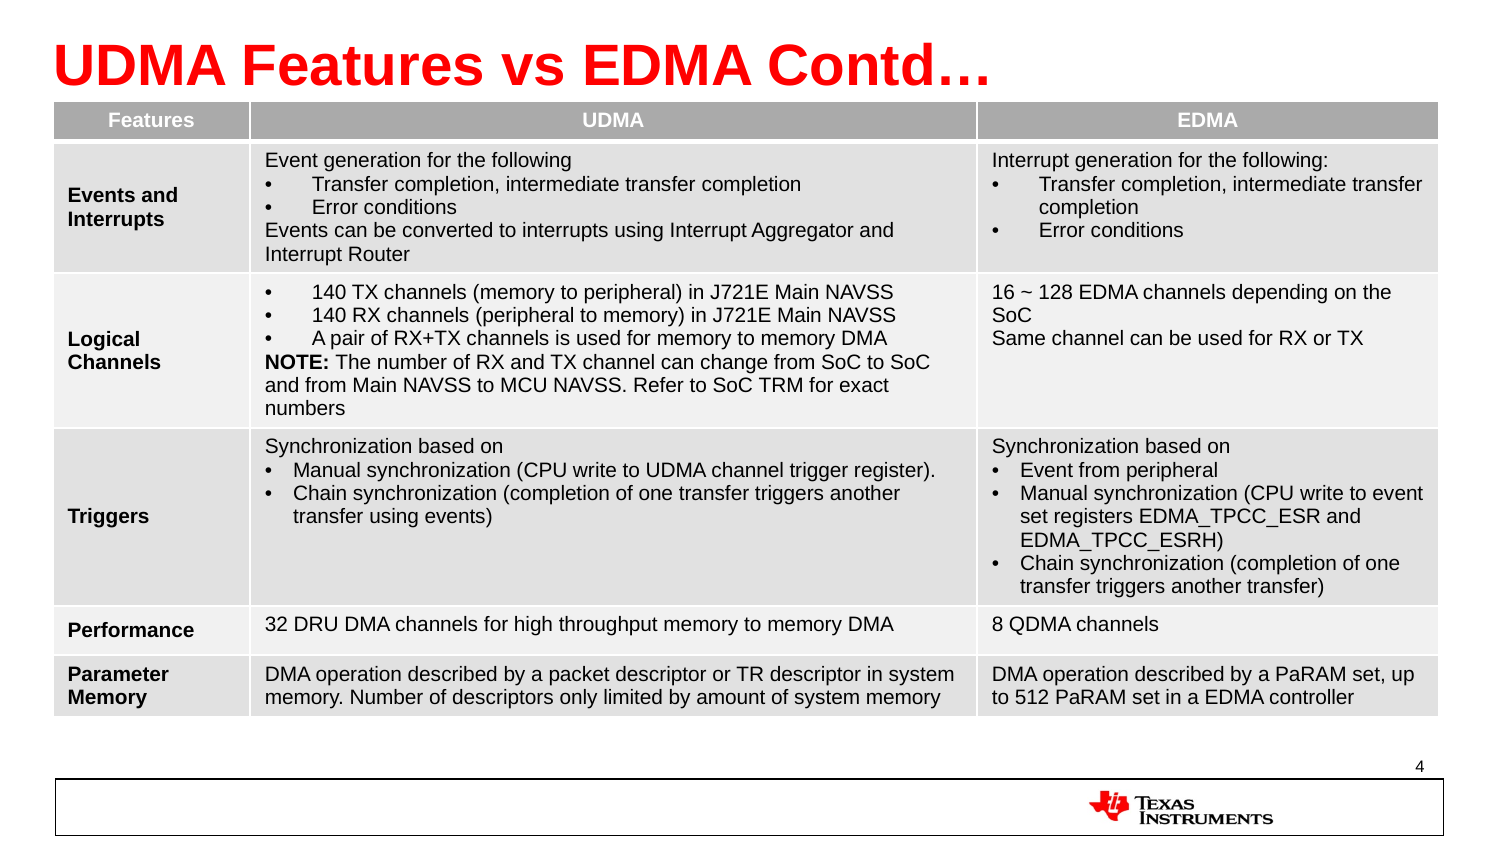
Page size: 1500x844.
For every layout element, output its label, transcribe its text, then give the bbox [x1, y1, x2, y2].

table_header EDMA [978, 102, 1438, 139]
table_cell 16 ~ 128 EDMA channels depending on the SoC Same channel can be used for RX or TX [978, 274, 1438, 427]
table_cell Performance [54, 607, 249, 654]
table_cell Triggers [54, 429, 249, 605]
slide_number 4 [1089, 747, 1440, 774]
table_header Features [54, 102, 249, 139]
table_cell Event generation for the following Transfer completion, intermediate transfer completion Error conditions Events can be converted to interrupts using Interrupt Aggregator and Interrupt Router [251, 144, 976, 272]
table_cell Synchronization based on Event from peripheral Manual synchronization (CPU write to event set registers EDMA_TPCC_ESR and EDMA_TPCC_ESRH) Chain synchronization (completion of one transfer triggers another transfer) [978, 429, 1438, 605]
table_cell Parameter Memory [54, 656, 249, 716]
table_cell Synchronization based on Manual synchronization (CPU write to UDMA channel trigger register). Chain synchronization (completion of one transfer triggers another transfer using events) [251, 429, 976, 605]
table_cell DMA operation described by a packet descriptor or TR descriptor in system memory. Number of descriptors only limited by amount of system memory [251, 656, 976, 716]
title UDMA Features vs EDMA Contd… [37, 17, 1426, 119]
table_cell Logical Channels [54, 274, 249, 427]
picture [1087, 789, 1274, 825]
table_header UDMA [251, 102, 976, 139]
table_cell DMA operation described by a PaRAM set, up to 512 PaRAM set in a EDMA controller [978, 656, 1438, 716]
table_cell 32 DRU DMA channels for high throughput memory to memory DMA [251, 607, 976, 654]
table_cell Events and Interrupts [54, 144, 249, 272]
table_cell 8 QDMA channels [978, 607, 1438, 654]
table_cell Interrupt generation for the following: Transfer completion, intermediate transfer completion Error conditions [978, 144, 1438, 272]
table_cell 140 TX channels (memory to peripheral) in J721E Main NAVSS 140 RX channels (peripheral to memory) in J721E Main NAVSS A pair of RX+TX channels is used for memory to memory DMA NOTE: The number of RX and TX channel can change from SoC to SoC and from Main NAVSS to MCU NAVSS. Refer to SoC TRM for exact numbers [251, 274, 976, 427]
